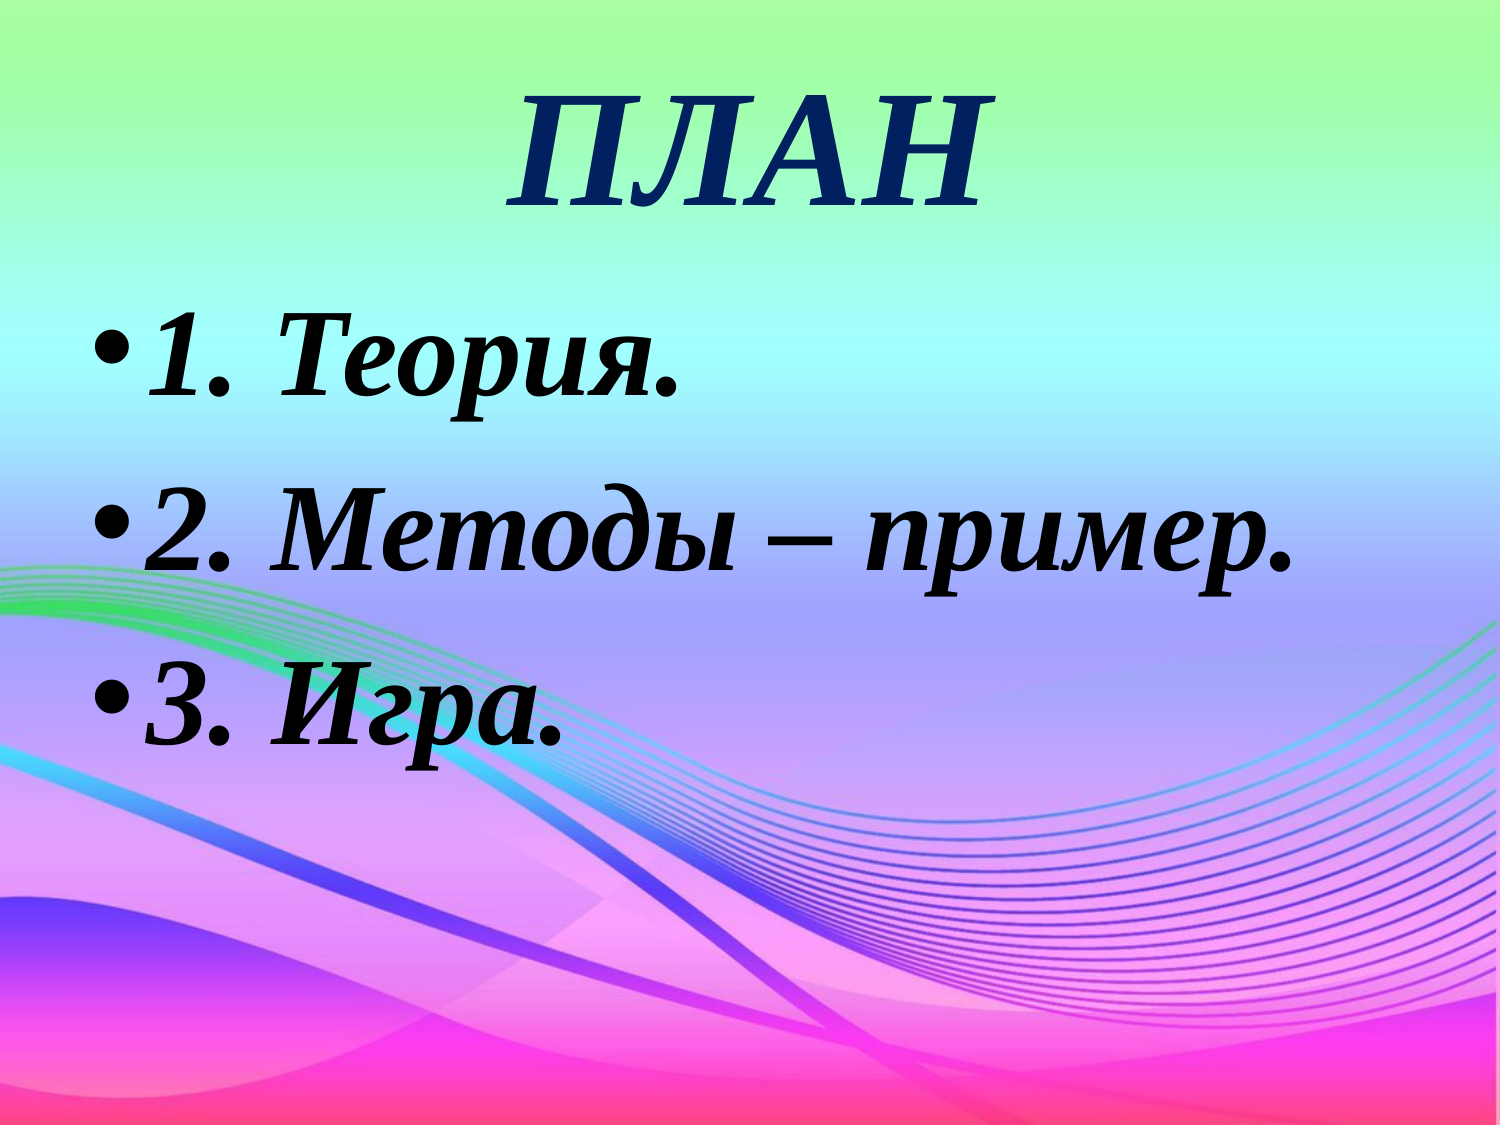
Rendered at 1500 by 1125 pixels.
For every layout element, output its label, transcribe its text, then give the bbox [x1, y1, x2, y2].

title ПЛАН [75, 45, 1425, 233]
list 1. Теория. 2. Методы – пример. 3. Игра. [75, 262, 1425, 1005]
picture [0, 0, 1500, 1125]
